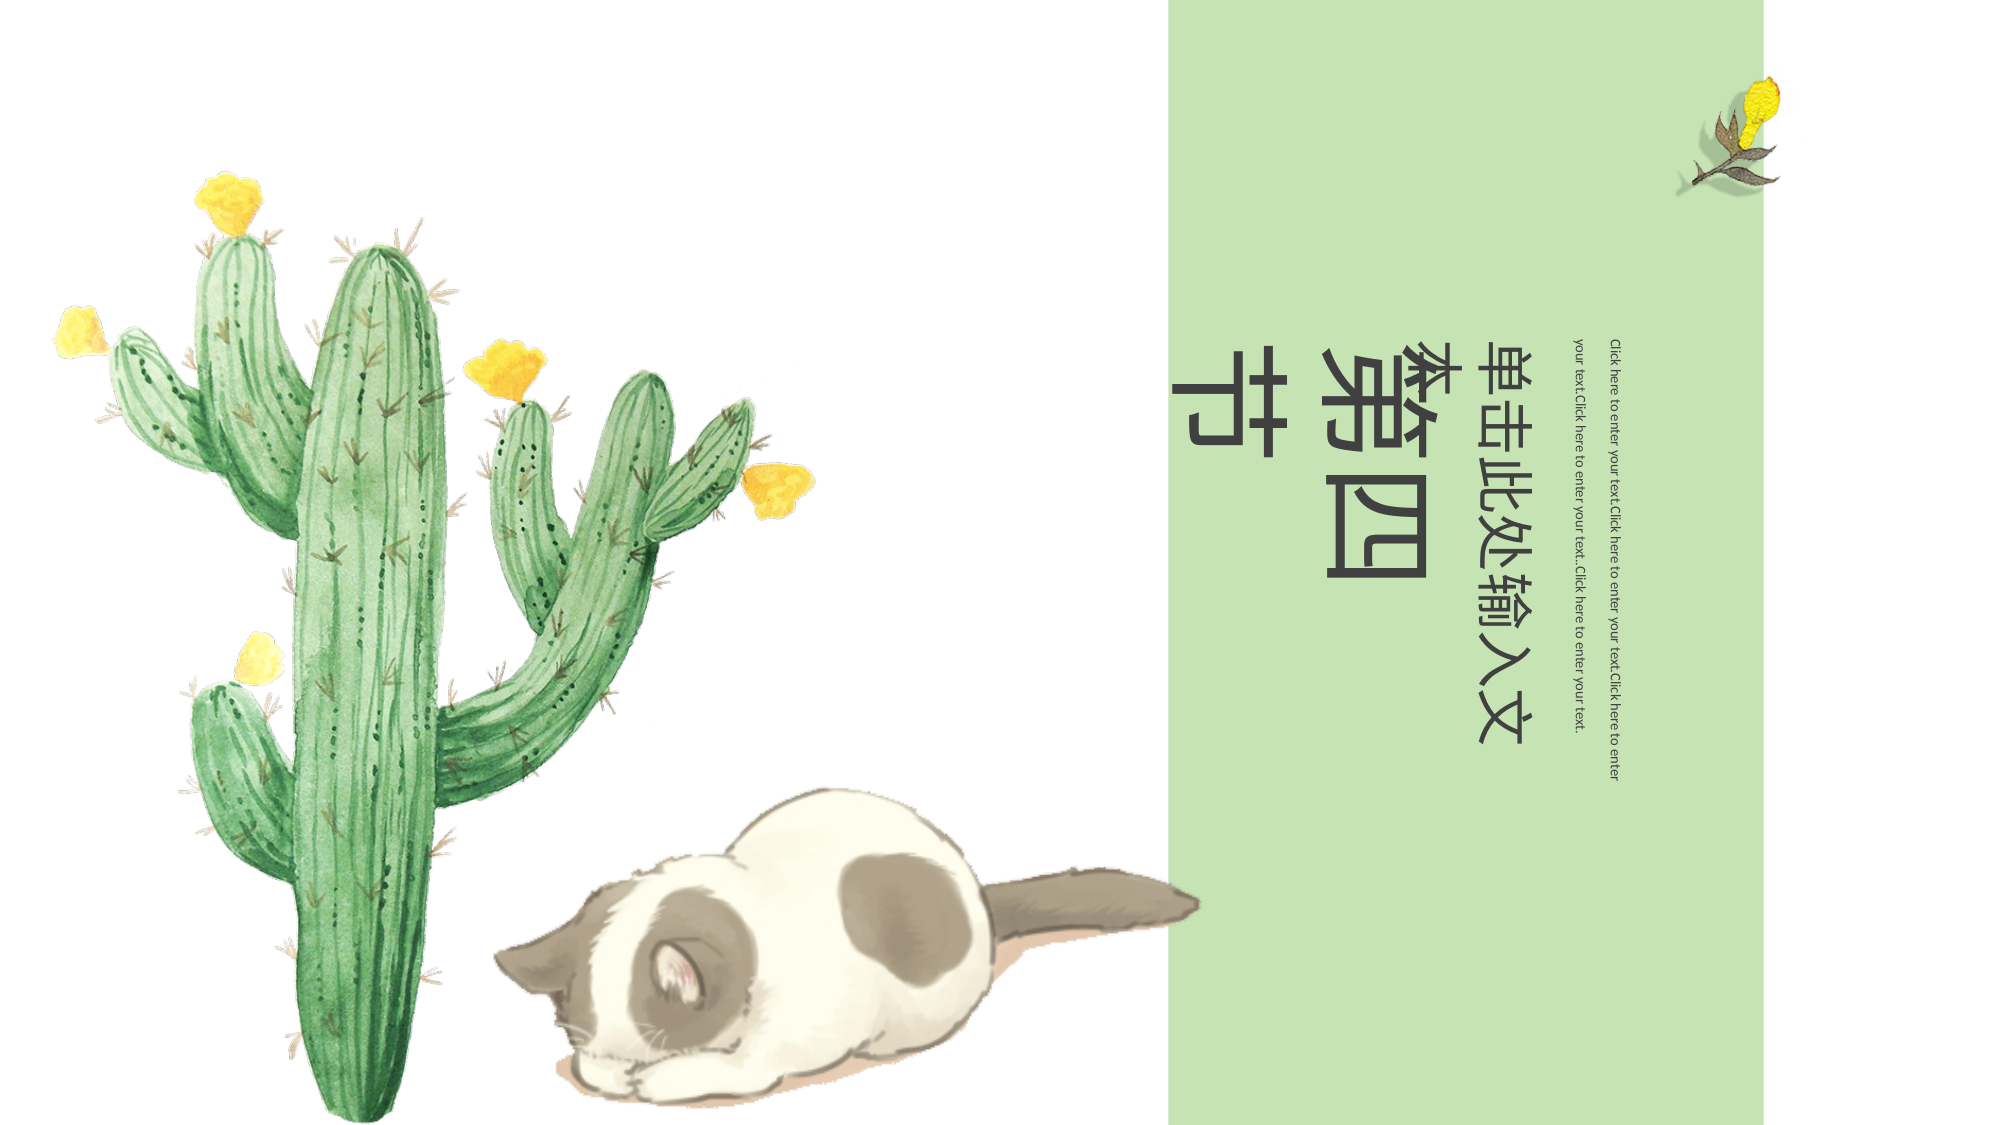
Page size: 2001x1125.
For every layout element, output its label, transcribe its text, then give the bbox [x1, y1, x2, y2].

text_box [1167, 0, 1765, 1125]
picture [0, 89, 1207, 1125]
text_box 单击此处输入文本 [1448, 324, 1549, 809]
text_box 第四节 [1283, 324, 1466, 716]
text_box Click here to enter your text.Click here to enter your text.Click here to enter your text.Click here to enter your text..Click here to enter your text. [1549, 324, 1651, 809]
picture [1631, 31, 1843, 254]
